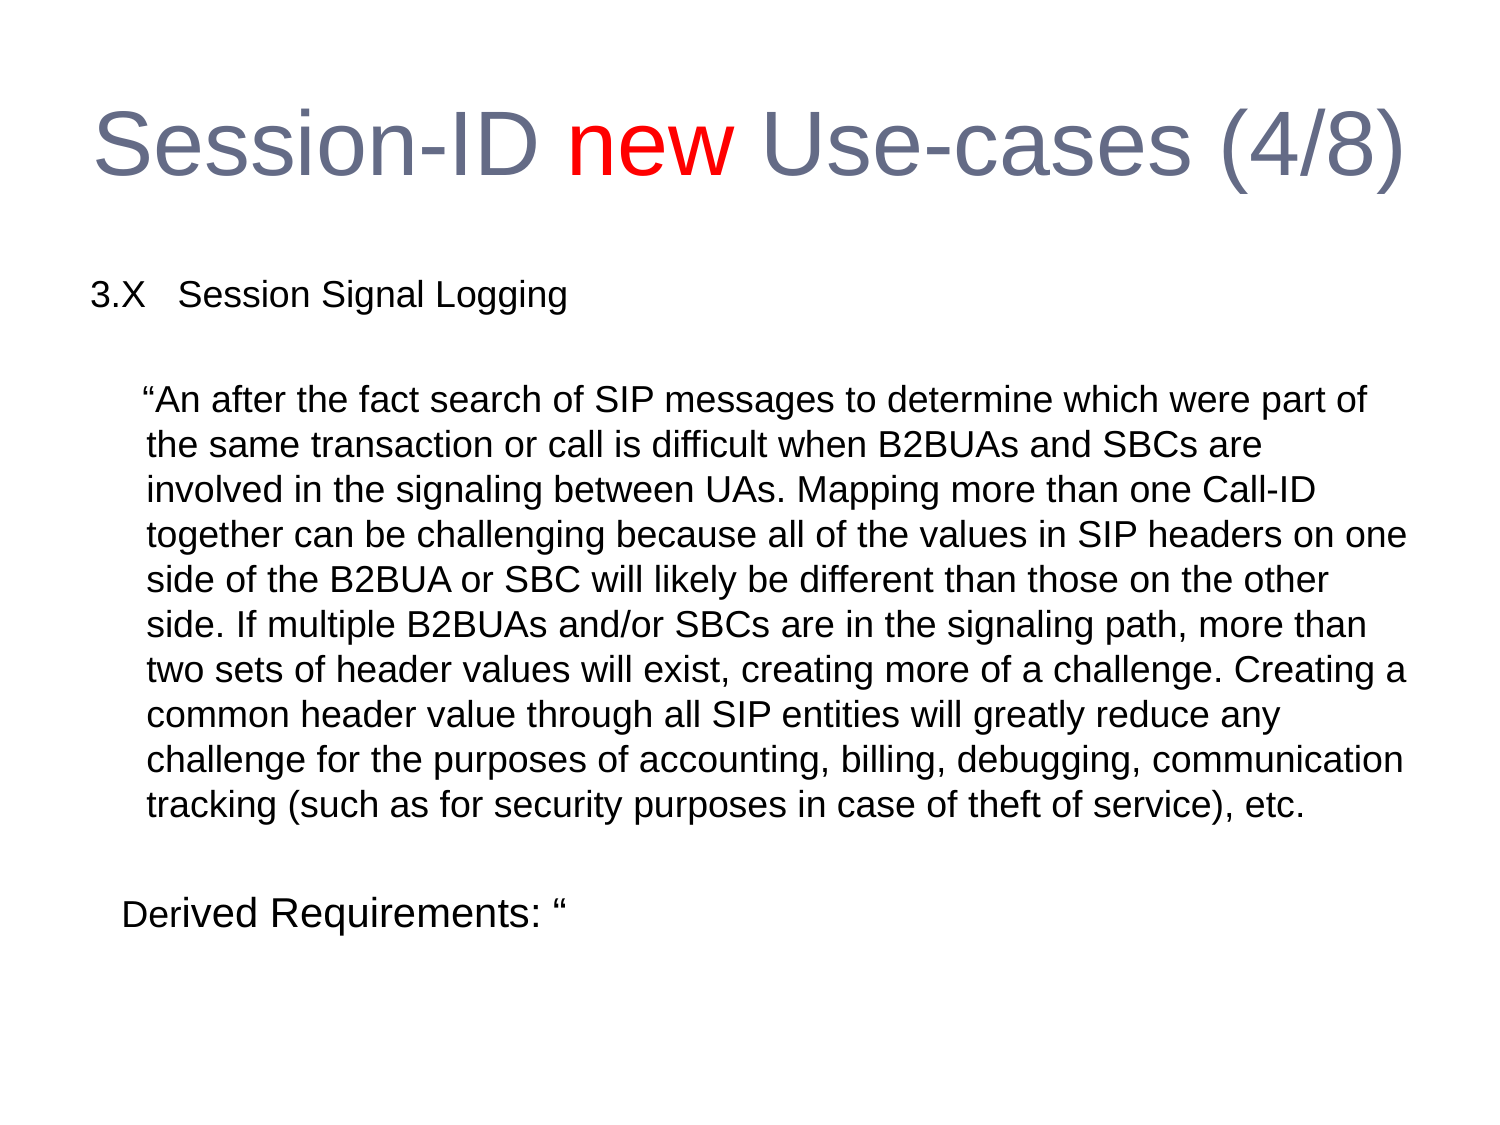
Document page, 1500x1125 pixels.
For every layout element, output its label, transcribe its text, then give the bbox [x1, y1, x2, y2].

title Session-ID new Use-cases (4/8) [74, 44, 1426, 233]
list 3.X Session Signal Logging “An after the fact search of SIP messages to determine which were part of the same transaction or call is difficult when B2BUAs and SBCs are involved in the signaling between UAs. Mapping more than one Call-ID together can be challenging because all of the values in SIP headers on one side of the B2BUA or SBC will likely be different than those on the other side. If multiple B2BUAs and/or SBCs are in the signaling path, more than two sets of header values will exist, creating more of a challenge. Creating a common header value through all SIP entities will greatly reduce any challenge for the purposes of accounting, billing, debugging, communication tracking (such as for security purposes in case of theft of service), etc. Derived Requirements: “ [74, 262, 1426, 1006]
